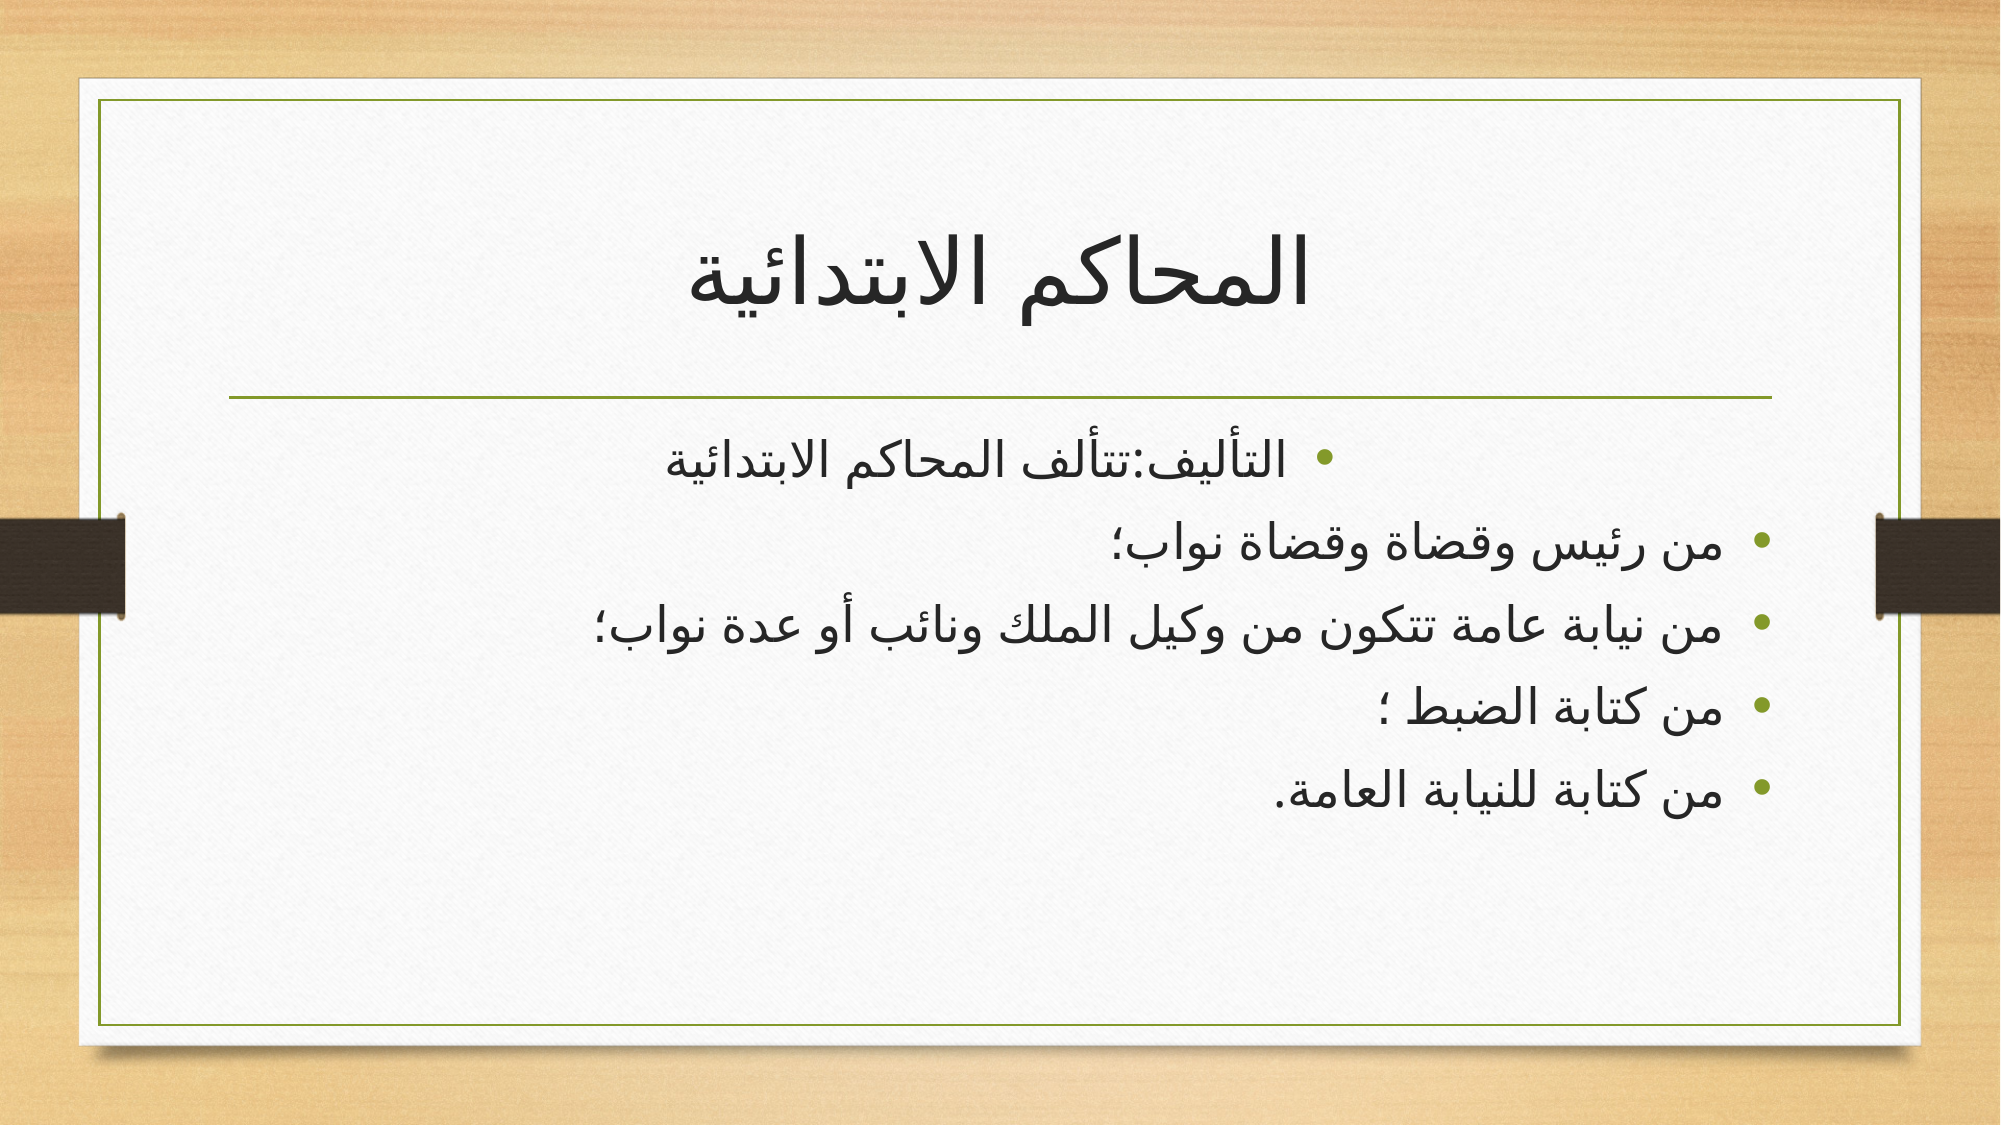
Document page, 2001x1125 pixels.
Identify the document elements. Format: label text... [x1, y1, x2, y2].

picture [0, 0, 2001, 1125]
list التأليف:تتألف المحاكم الابتدائية من رئيس وقضاة وقضاة نواب؛ من نيابة عامة تتكون من وكيل الملك ونائب أو عدة نواب؛ من كتابة الضبط ؛ من كتابة للنيابة العامة. [212, 419, 1788, 964]
title المحاكم الابتدائية [212, 161, 1788, 375]
